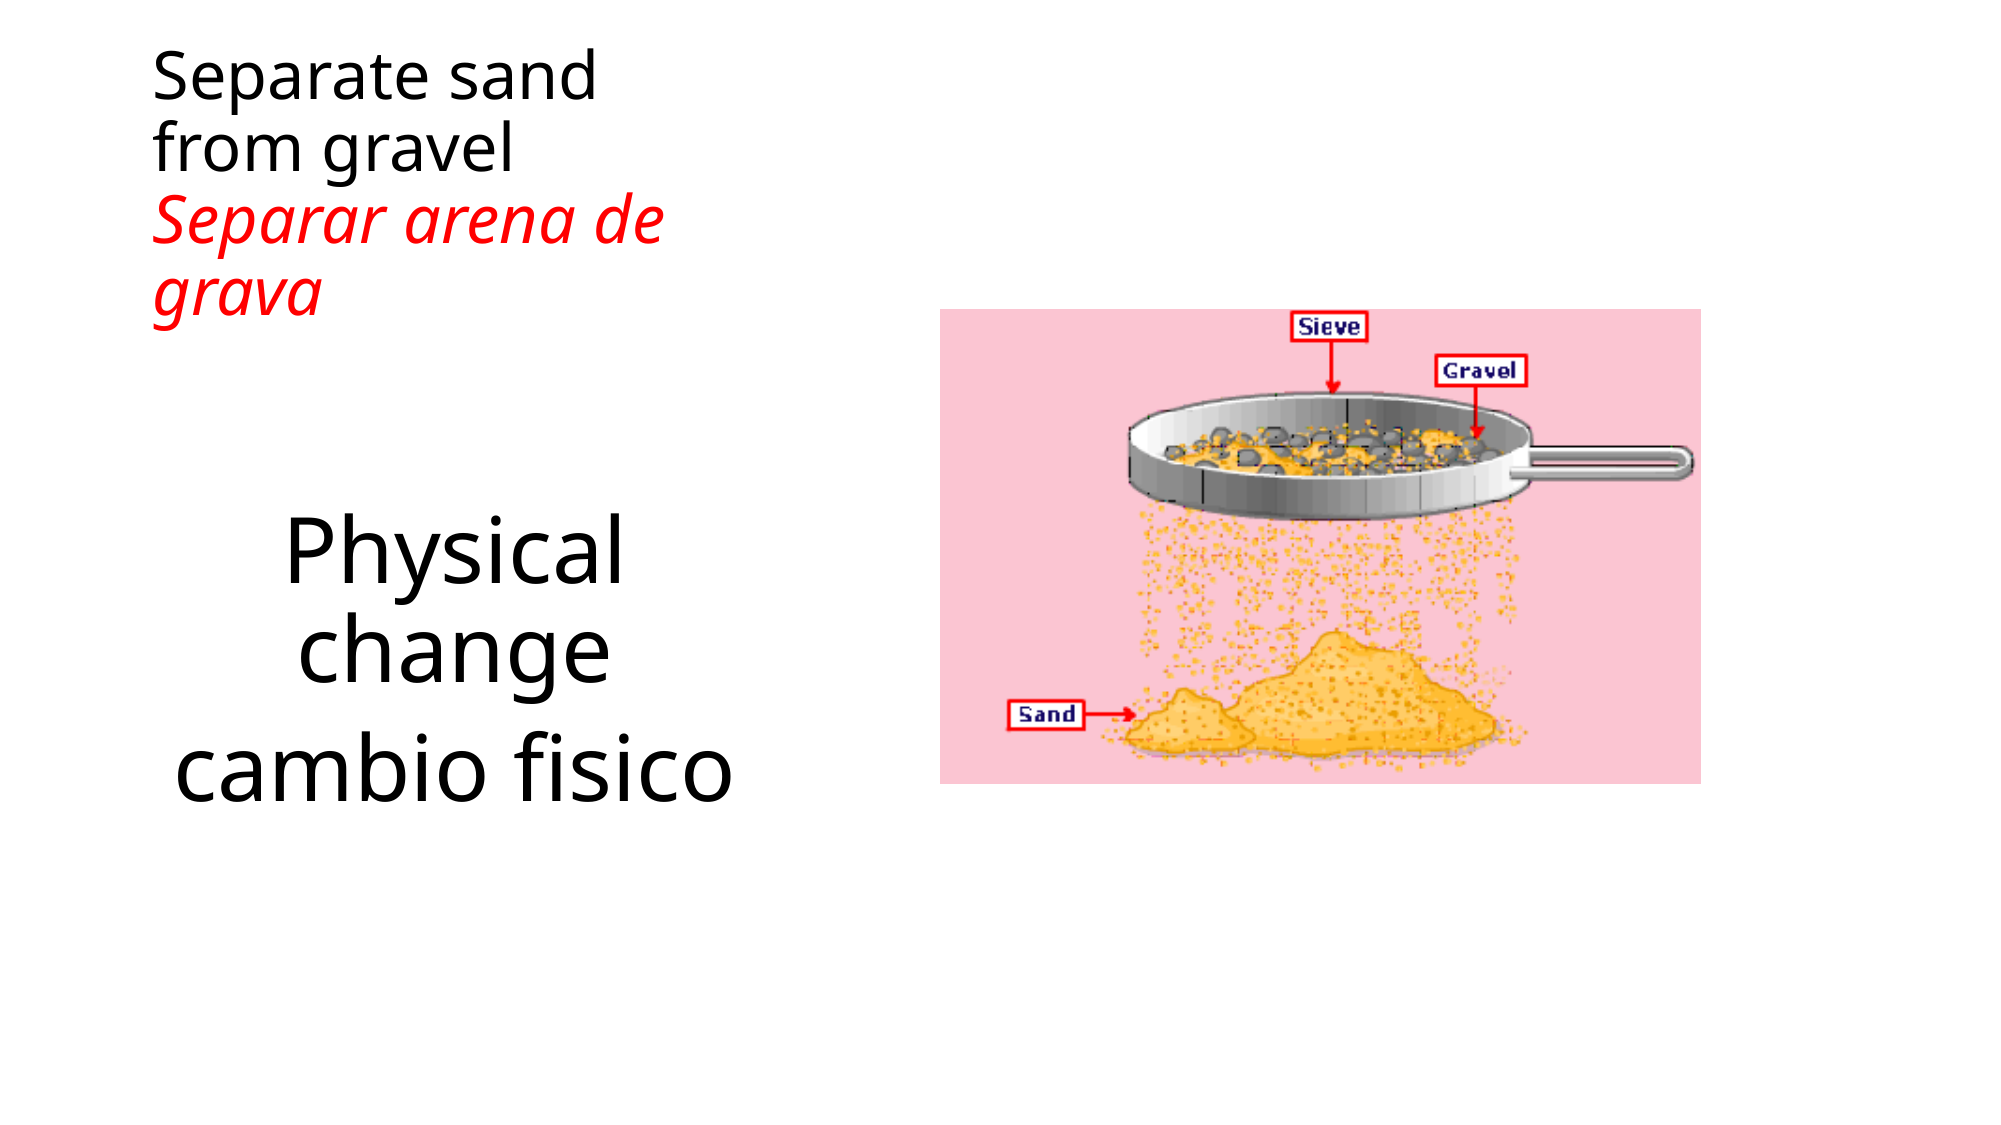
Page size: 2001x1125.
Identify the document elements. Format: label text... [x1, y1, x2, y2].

title Separate sand from gravel Separar arena de grava [137, 75, 783, 338]
picture [939, 309, 1701, 784]
list Physical change cambio fisico [132, 496, 778, 1122]
